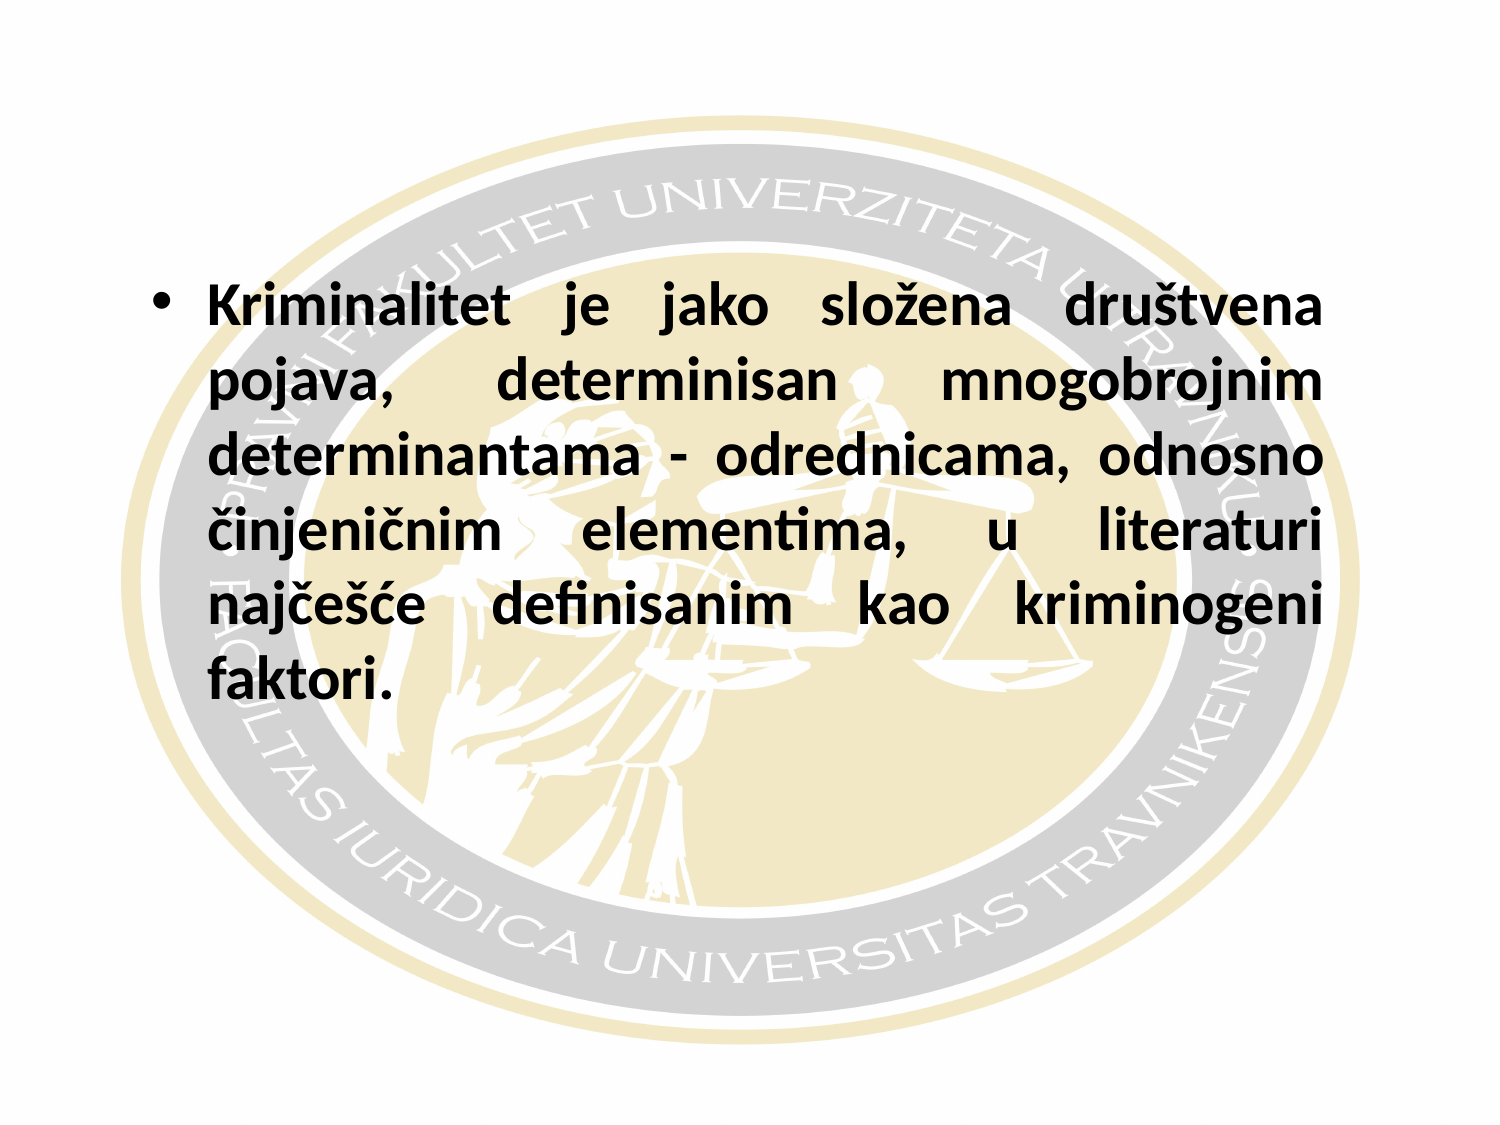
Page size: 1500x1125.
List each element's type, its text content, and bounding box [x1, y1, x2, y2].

list Kriminalitet je jako složena društvena pojava, determinisan mnogobrojnim determinantama - odrednicama, odnosno činjeničnim elementima, u literaturi najčešće definisanim kao kriminogeni faktori. [135, 255, 1341, 1005]
title [75, 45, 1425, 244]
